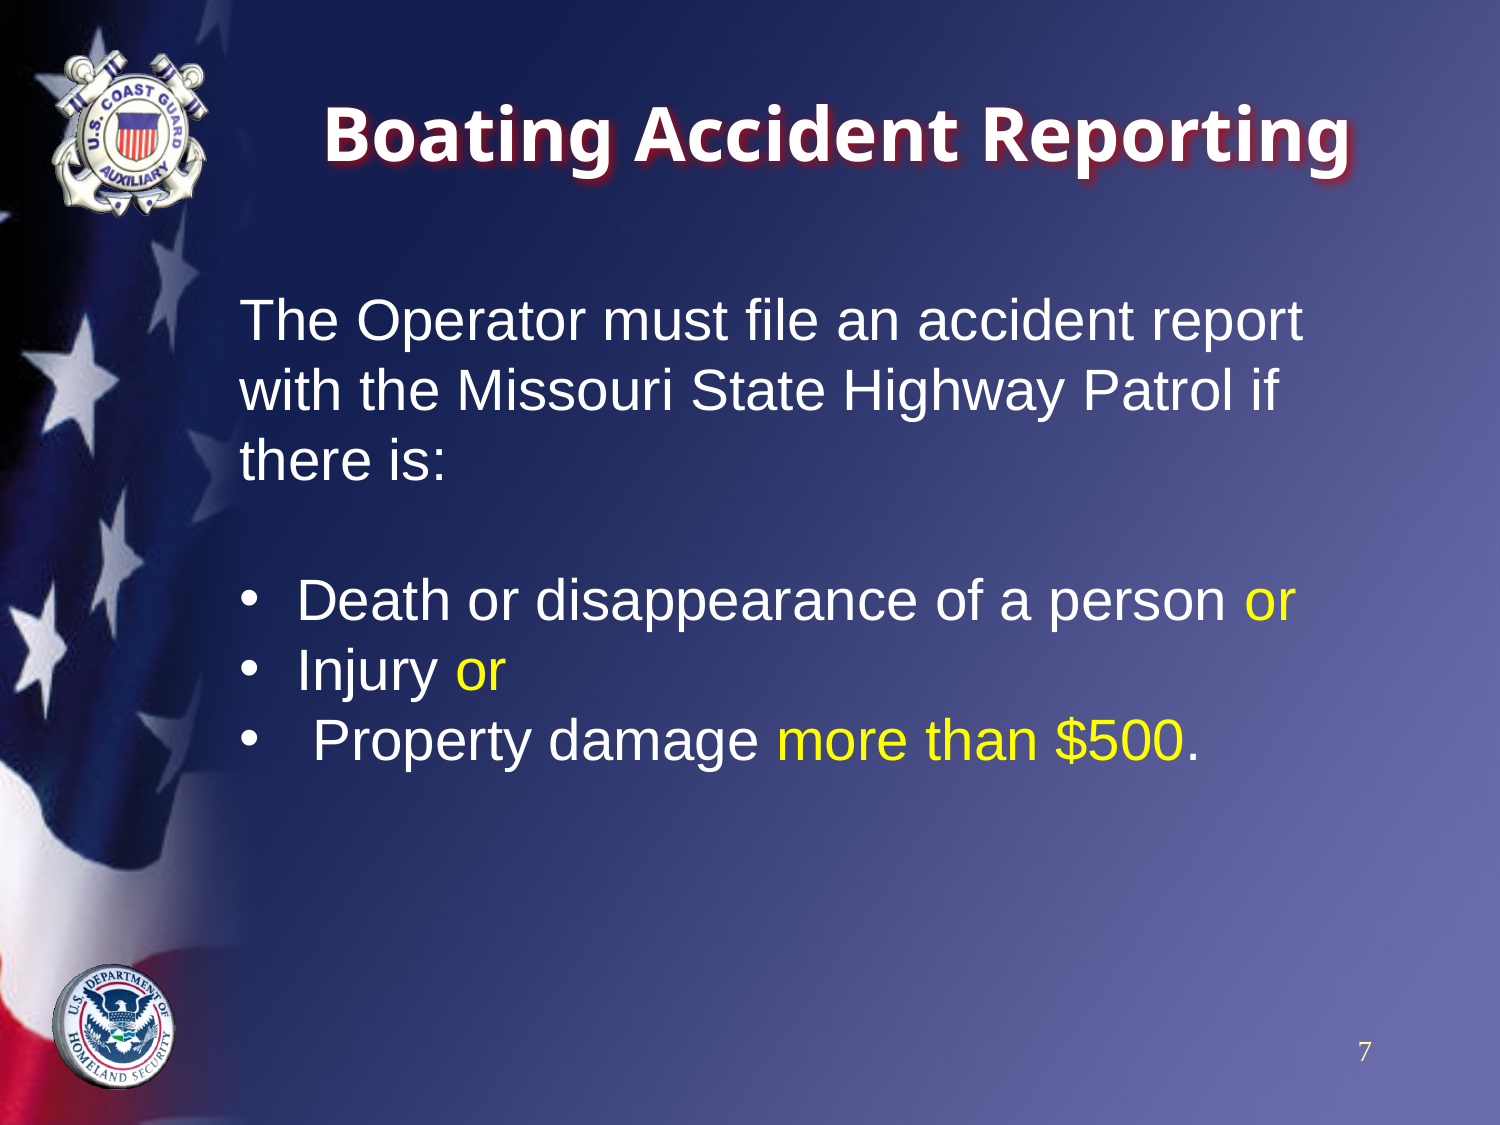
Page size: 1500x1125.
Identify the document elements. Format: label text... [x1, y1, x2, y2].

title Boating Accident Reporting [225, 37, 1450, 225]
text_box The Operator must file an accident report with the Missouri State Highway Patrol if there is: Death or disappearance of a person or Injury or Property damage more than $500. [225, 275, 1388, 780]
picture [0, 0, 1500, 1125]
slide_number 7 [1074, 1025, 1388, 1100]
